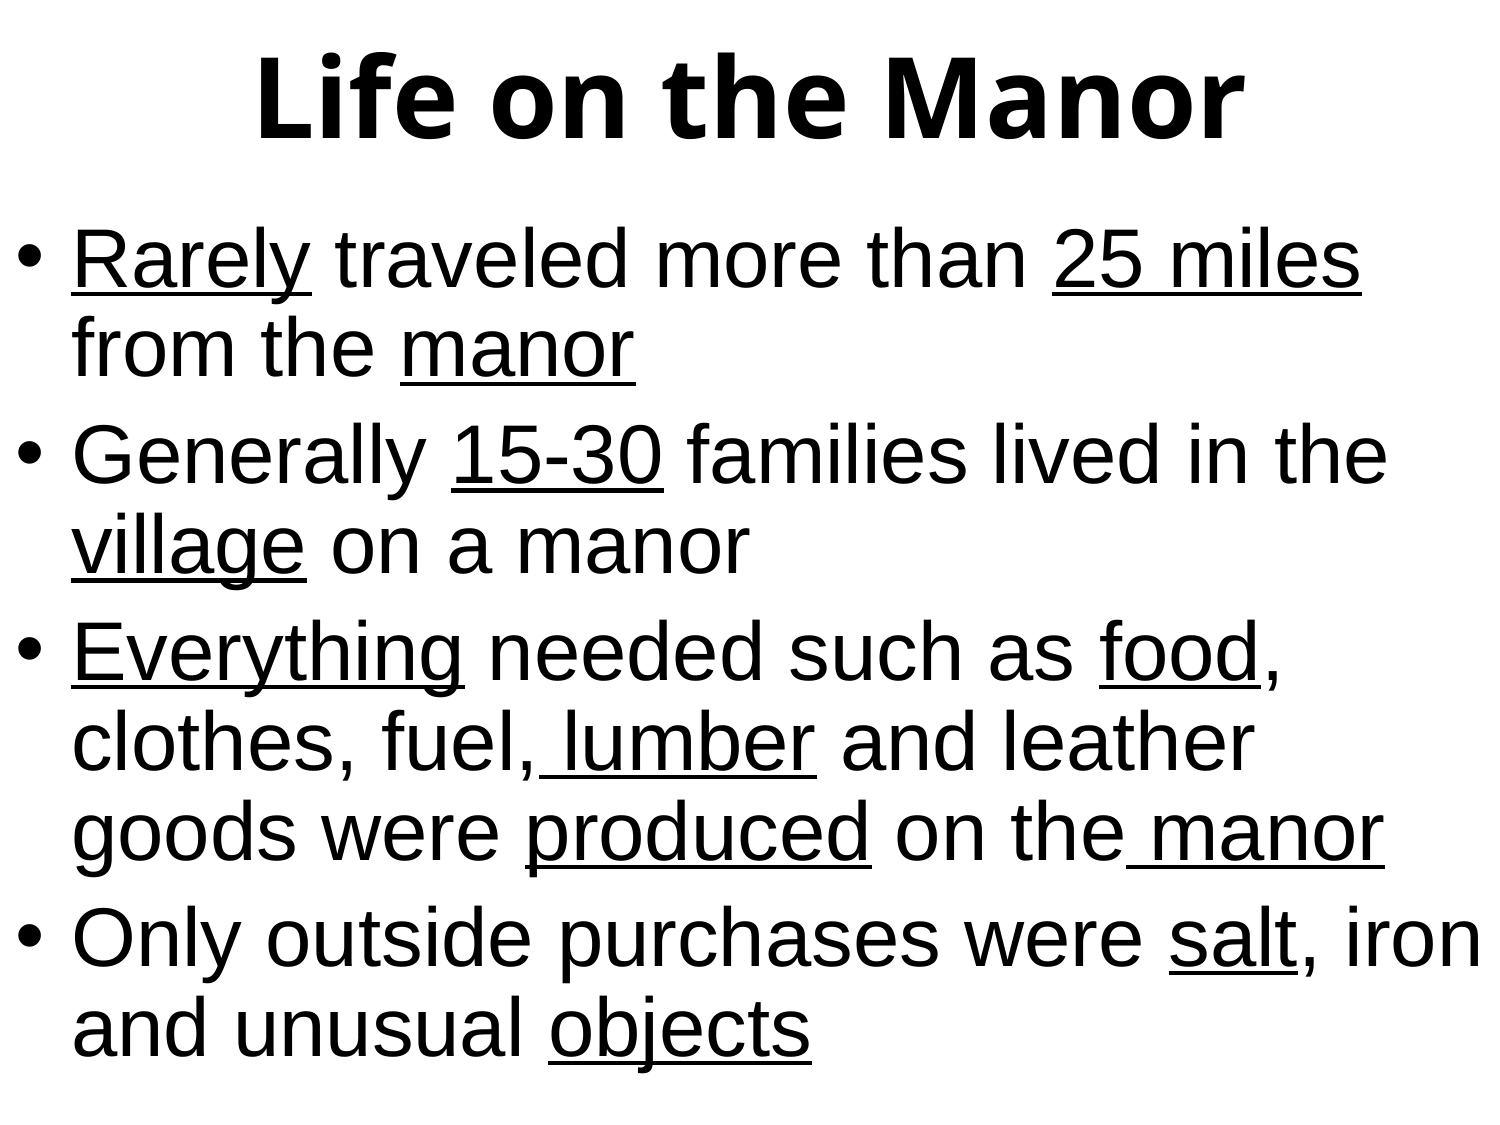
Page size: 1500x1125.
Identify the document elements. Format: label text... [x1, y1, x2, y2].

list Rarely traveled more than 25 miles from the manor Generally 15-30 families lived in the village on a manor Everything needed such as food, clothes, fuel, lumber and leather goods were produced on the manor Only outside purchases were salt, iron and unusual objects [0, 207, 1500, 1013]
title Life on the Manor [75, 0, 1425, 188]
